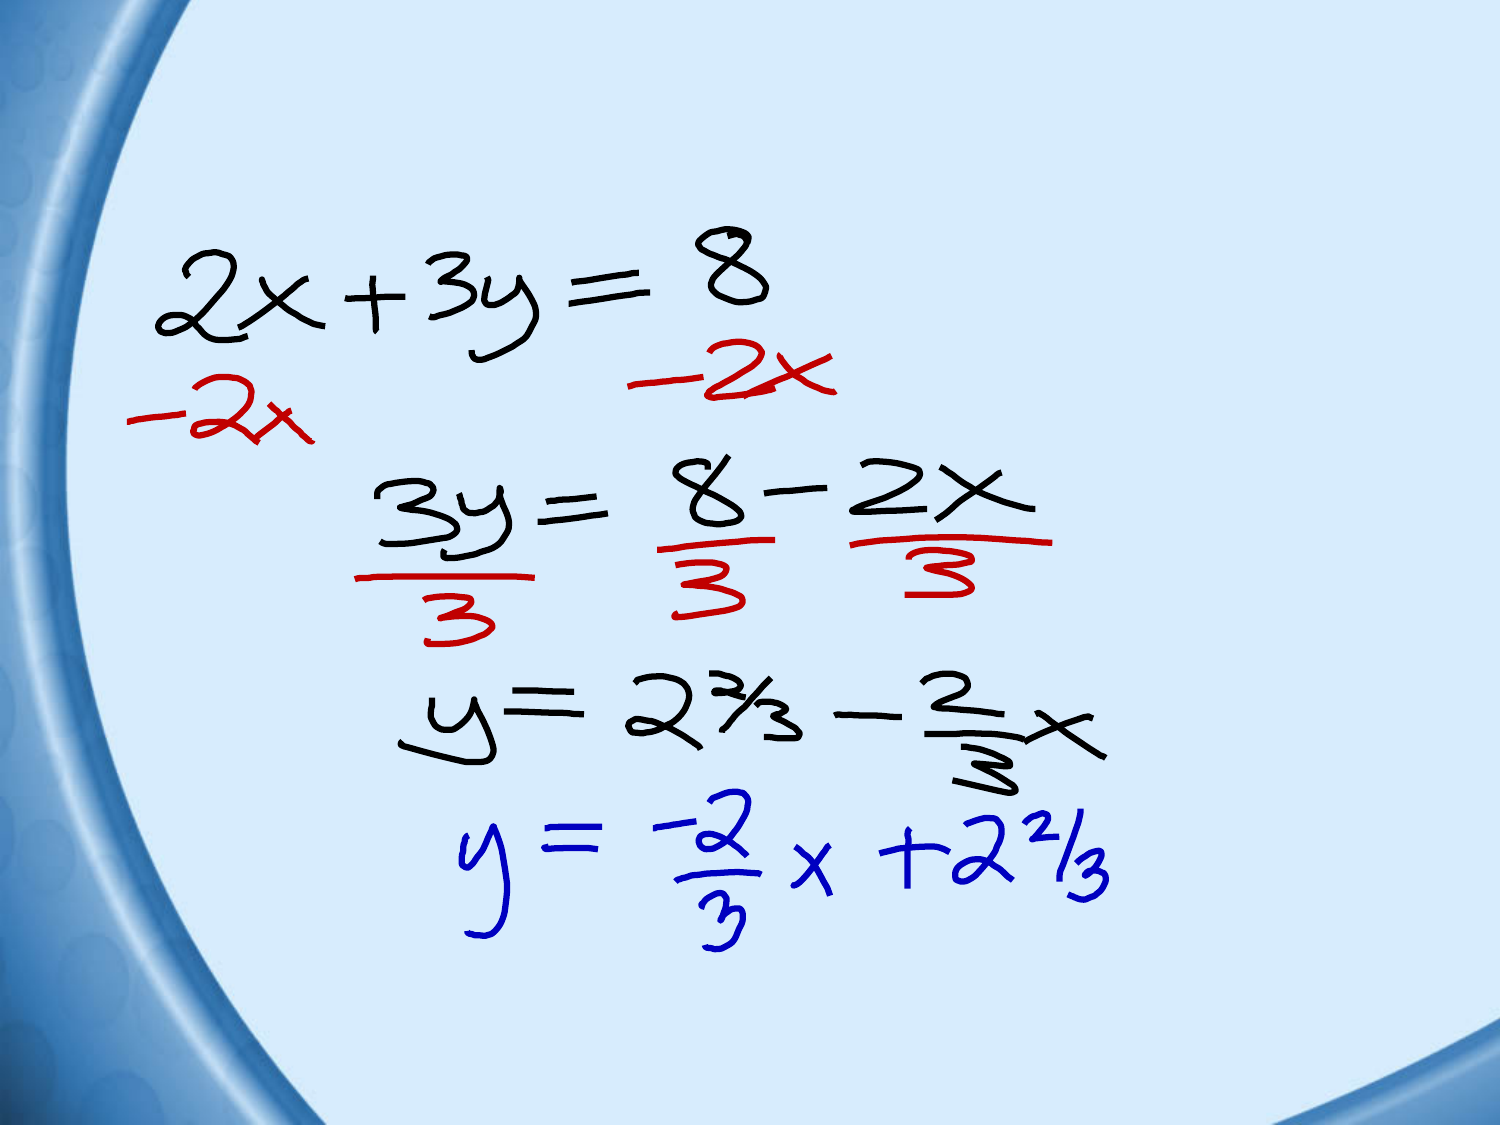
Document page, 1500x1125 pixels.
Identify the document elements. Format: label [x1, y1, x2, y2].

text_box [794, 845, 814, 867]
text_box [537, 512, 609, 523]
text_box [512, 689, 575, 693]
text_box [261, 278, 282, 301]
text_box [252, 409, 292, 442]
text_box [954, 817, 1014, 883]
text_box [427, 253, 475, 319]
text_box [778, 353, 802, 373]
text_box [673, 561, 744, 618]
text_box [977, 486, 1036, 510]
text_box [910, 845, 951, 853]
text_box [697, 790, 749, 857]
text_box [921, 672, 1005, 716]
text_box [1035, 712, 1058, 726]
text_box [812, 866, 831, 896]
text_box [460, 825, 508, 937]
text_box [851, 460, 928, 513]
text_box [879, 847, 906, 855]
text_box [543, 845, 599, 851]
text_box [157, 251, 249, 341]
text_box [906, 827, 911, 889]
text_box [742, 355, 832, 398]
text_box [1058, 808, 1082, 882]
text_box [192, 376, 254, 440]
text_box [952, 745, 1017, 794]
text_box [755, 700, 801, 740]
text_box [126, 412, 187, 423]
text_box [706, 340, 767, 399]
text_box [1060, 729, 1107, 759]
text_box [709, 672, 746, 699]
text_box [939, 466, 982, 490]
text_box [674, 455, 743, 525]
text_box [700, 892, 744, 950]
text_box [904, 549, 973, 596]
text_box [1023, 812, 1060, 841]
text_box [503, 710, 585, 716]
text_box [376, 480, 452, 545]
text_box [792, 844, 831, 887]
text_box [278, 297, 326, 327]
text_box [470, 276, 537, 361]
text_box [268, 403, 282, 416]
text_box [763, 487, 828, 495]
text_box [935, 471, 1002, 521]
text_box [354, 575, 535, 581]
text_box [834, 713, 902, 718]
text_box [375, 295, 406, 299]
text_box [283, 417, 314, 443]
text_box [674, 871, 762, 883]
picture [0, 0, 1500, 1125]
text_box [442, 487, 510, 559]
text_box [697, 228, 767, 303]
text_box [400, 697, 495, 763]
text_box [924, 732, 1025, 741]
text_box [627, 376, 704, 388]
text_box [750, 385, 776, 395]
text_box [371, 275, 378, 333]
text_box [1023, 715, 1094, 744]
text_box [849, 536, 1053, 547]
text_box [627, 675, 702, 750]
text_box [721, 677, 772, 733]
text_box [793, 370, 837, 393]
text_box [423, 595, 494, 645]
text_box [568, 291, 651, 305]
text_box [545, 495, 597, 503]
text_box [571, 272, 639, 284]
text_box [237, 277, 309, 329]
text_box [657, 539, 776, 551]
text_box [652, 820, 697, 830]
text_box [1067, 850, 1107, 901]
